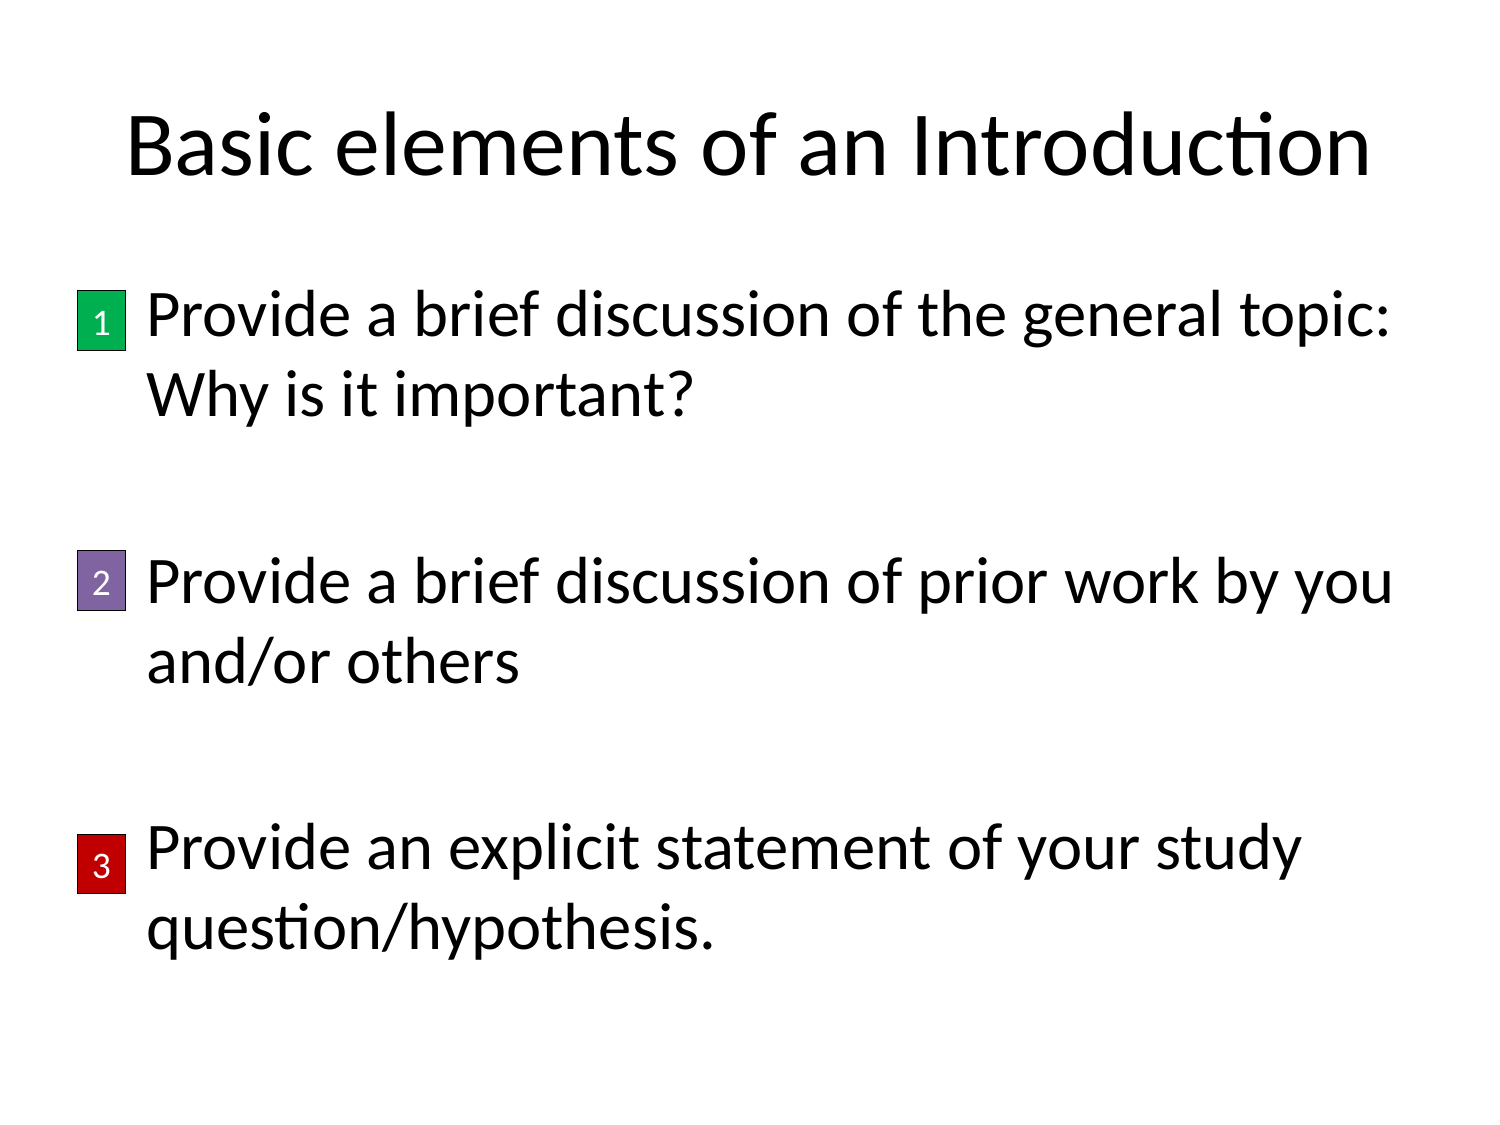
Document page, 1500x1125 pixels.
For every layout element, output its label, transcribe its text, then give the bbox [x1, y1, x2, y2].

text_box 1 [77, 290, 126, 351]
text_box 3 [77, 834, 126, 894]
list Provide a brief discussion of the general topic: Why is it important? Provide a brief discussion of prior work by you and/or others Provide an explicit statement of your study question/hypothesis. [75, 262, 1425, 1005]
title Basic elements of an Introduction [75, 45, 1425, 233]
text_box 2 [77, 550, 126, 611]
